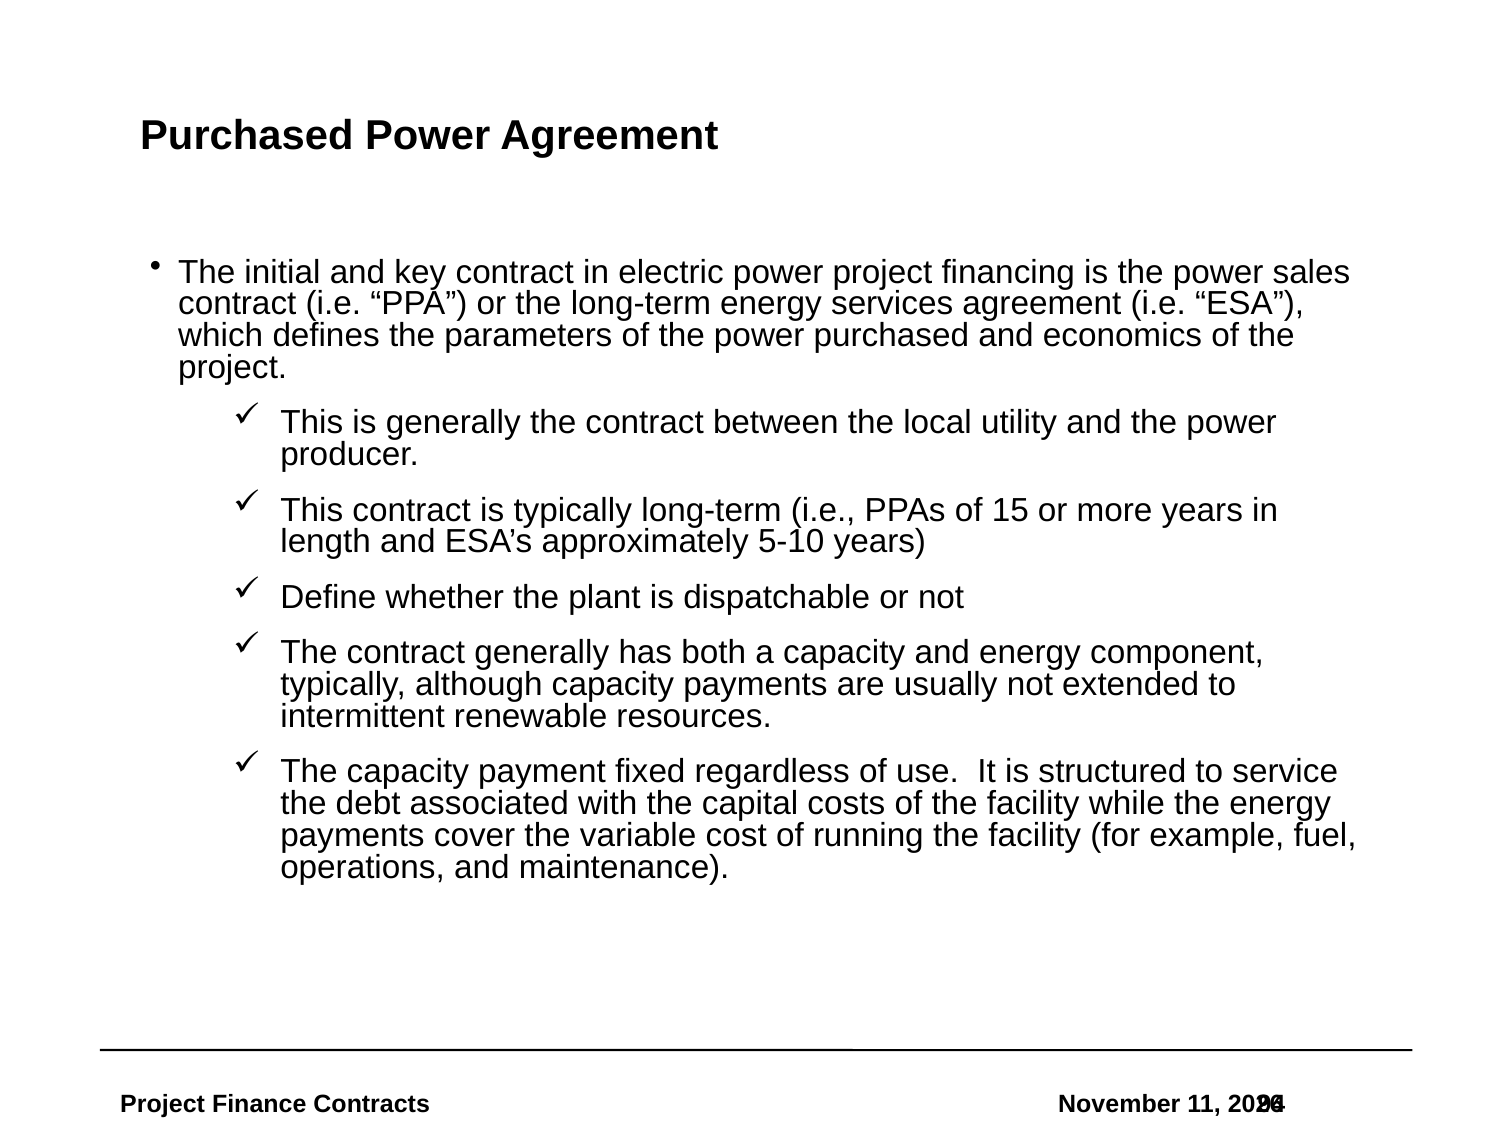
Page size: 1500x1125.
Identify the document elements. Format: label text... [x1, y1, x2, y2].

list The initial and key contract in electric power project financing is the power sales contract (i.e. “PPA”) or the long-term energy services agreement (i.e. “ESA”), which defines the parameters of the power purchased and economics of the project. This is generally the contract between the local utility and the power producer. This contract is typically long-term (i.e., PPAs of 15 or more years in length and ESA’s approximately 5-10 years) Define whether the plant is dispatchable or not The contract generally has both a capacity and energy component, typically, although capacity payments are usually not extended to intermittent renewable resources. The capacity payment fixed regardless of use. It is structured to service the debt associated with the capital costs of the facility while the energy payments cover the variable cost of running the facility (for example, fuel, operations, and maintenance). [124, 249, 1376, 1001]
title Purchased Power Agreement [124, 99, 1288, 226]
